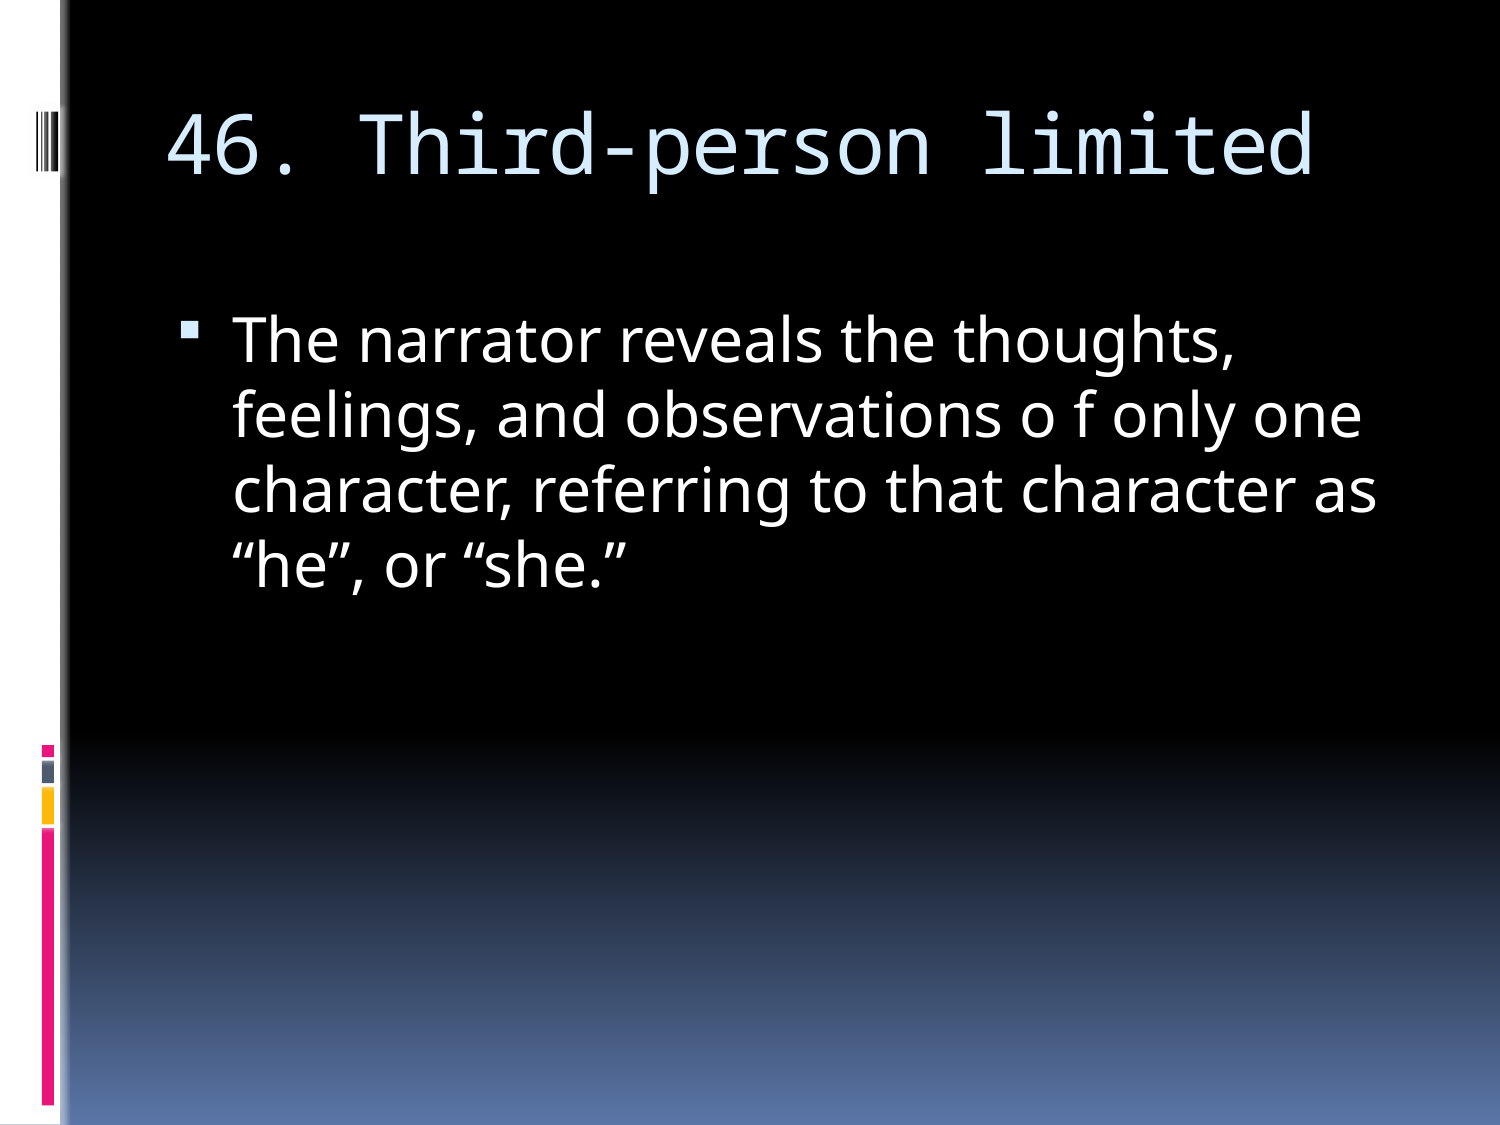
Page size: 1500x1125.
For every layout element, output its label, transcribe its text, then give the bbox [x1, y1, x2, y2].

title 46. Third-person limited [150, 83, 1425, 234]
list The narrator reveals the thoughts, feelings, and observations o f only one character, referring to that character as “he”, or “she.” [150, 292, 1425, 1043]
